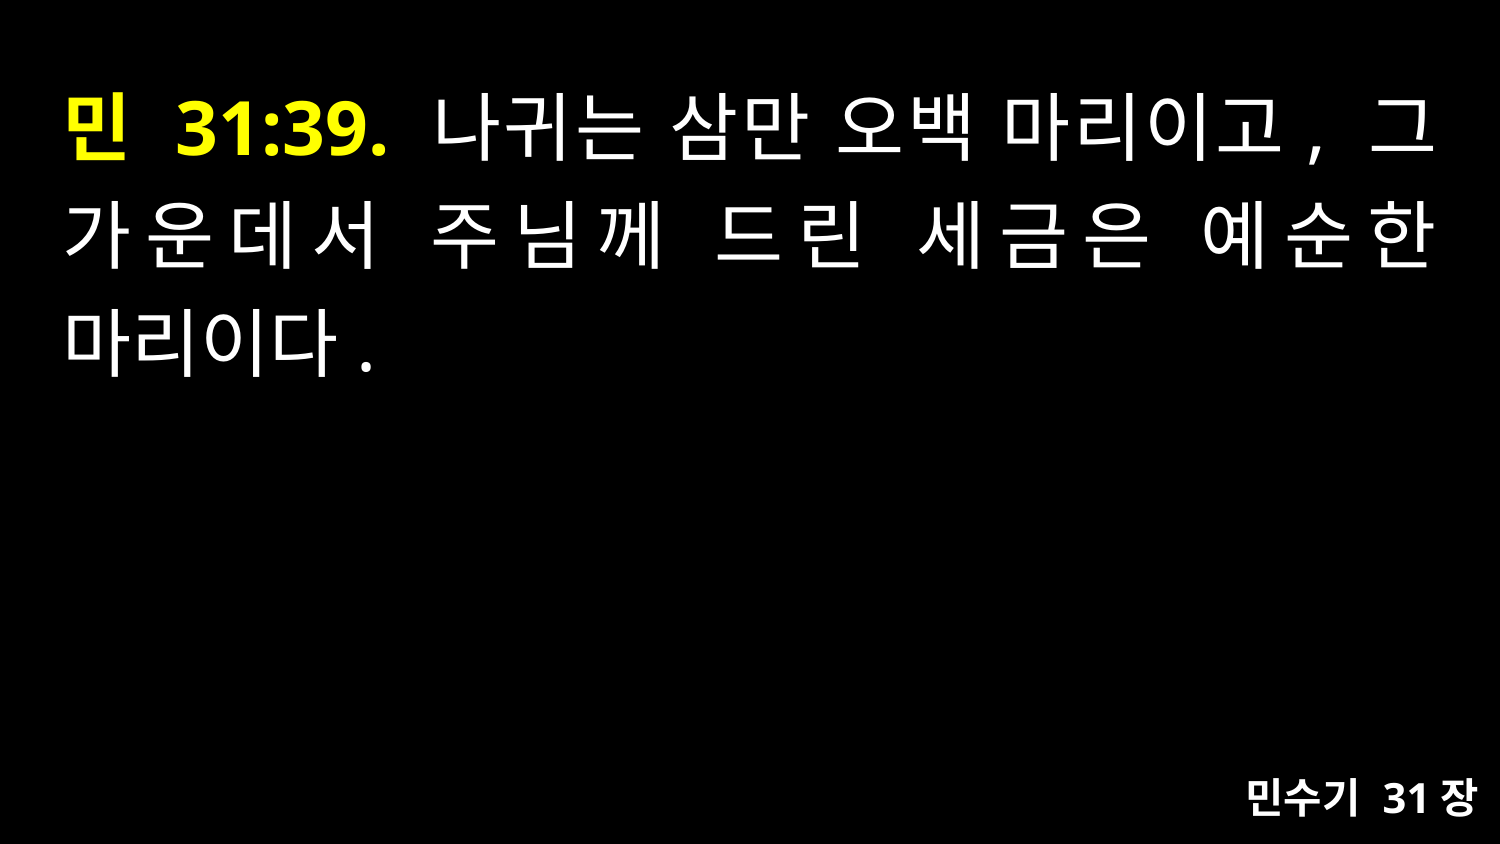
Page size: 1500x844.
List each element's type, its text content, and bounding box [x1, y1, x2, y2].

title 민 31:39. 나귀는 삼만 오백 마리이고, 그 가운데서 주님께 드린 세금은 예순한 마리이다. [0, 0, 1500, 844]
subtitle 민수기 31장 [916, 770, 1500, 844]
